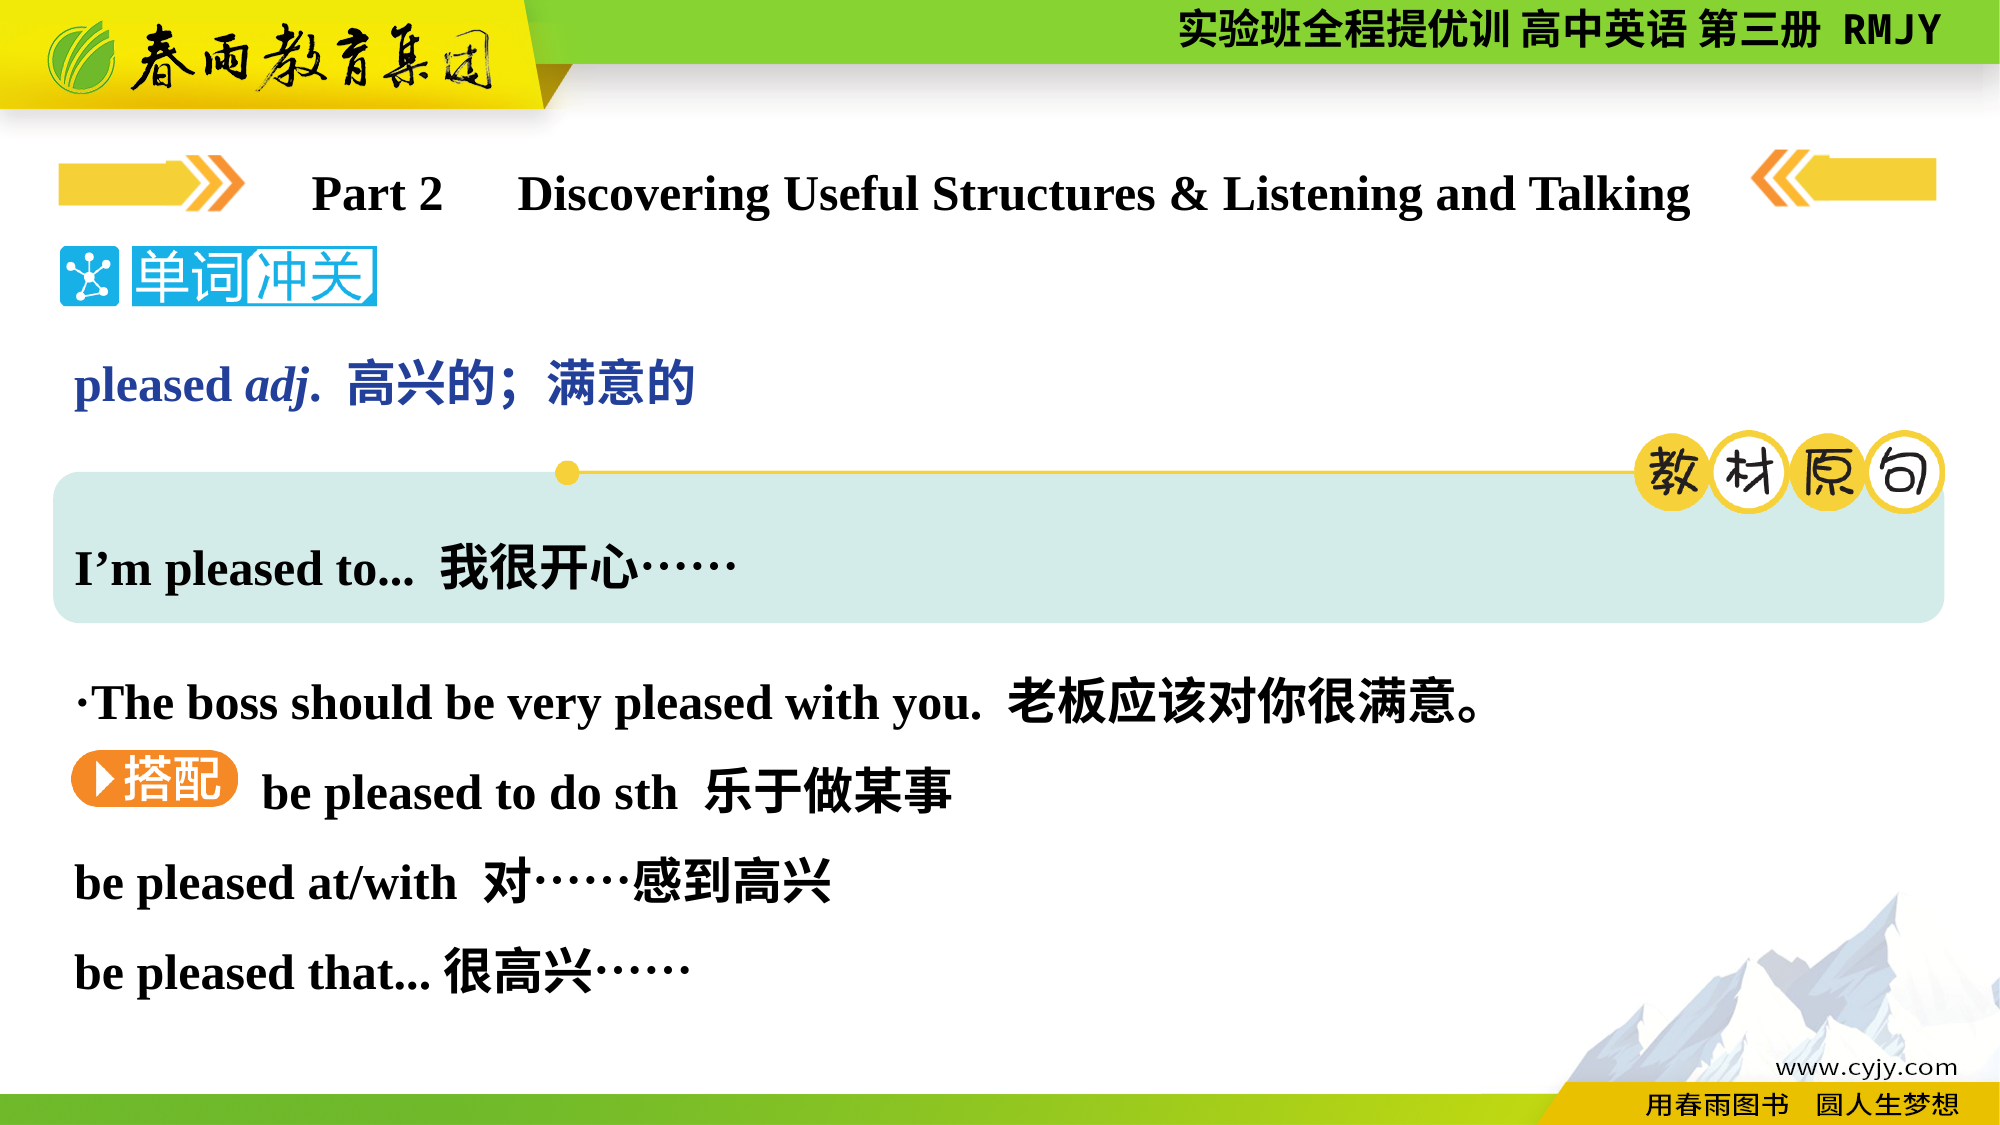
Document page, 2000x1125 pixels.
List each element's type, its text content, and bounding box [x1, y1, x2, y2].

list Part 2 Discovering Useful Structures & Listening and Talking [59, 122, 1944, 217]
text_box [54, 473, 1942, 622]
text_box pleased adj. 高兴的；满意的 [59, 314, 1944, 420]
text_box I’m pleased to... 我很开心…… [59, 498, 1944, 604]
picture [0, 0, 2000, 1125]
text_box ·The boss should be very pleased with you. 老板应该对你很满意。 be pleased to do sth 乐于做某事 be pleased at/with 对……感到高兴 be pleased that...很高兴…… [59, 632, 1944, 1008]
